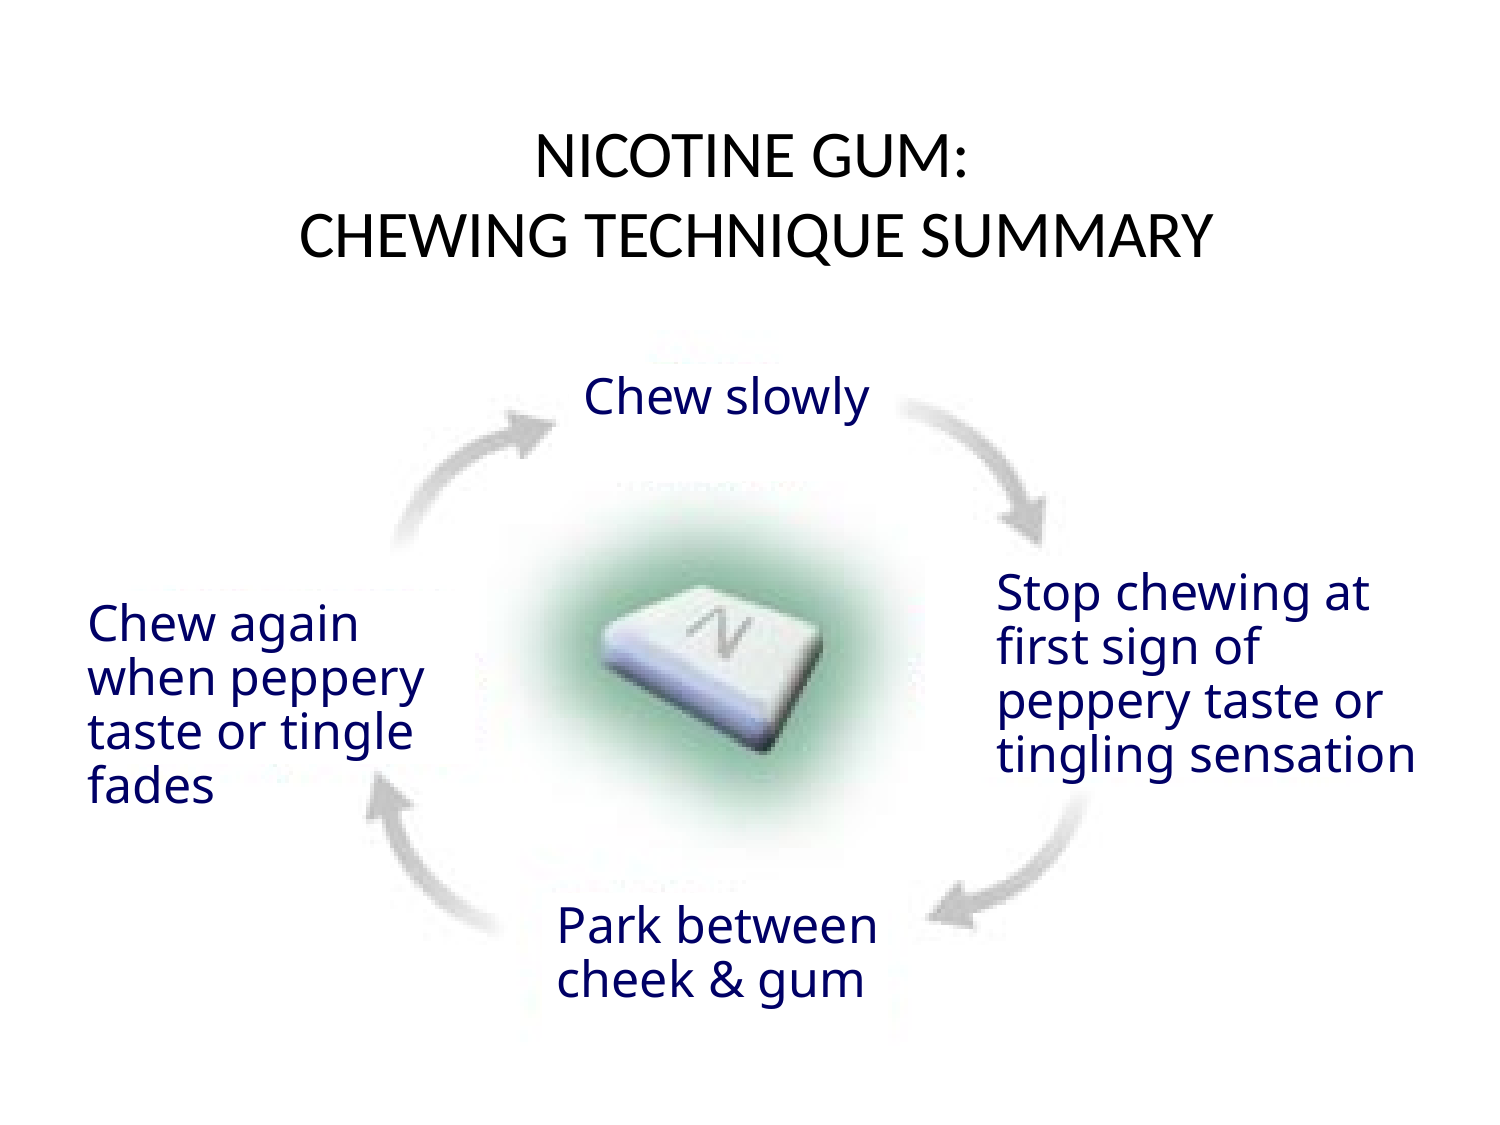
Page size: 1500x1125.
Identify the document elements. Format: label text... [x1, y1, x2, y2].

title NICOTINE GUM: CHEWING TECHNIQUE SUMMARY [160, 96, 1354, 285]
picture [1, 329, 1500, 1068]
